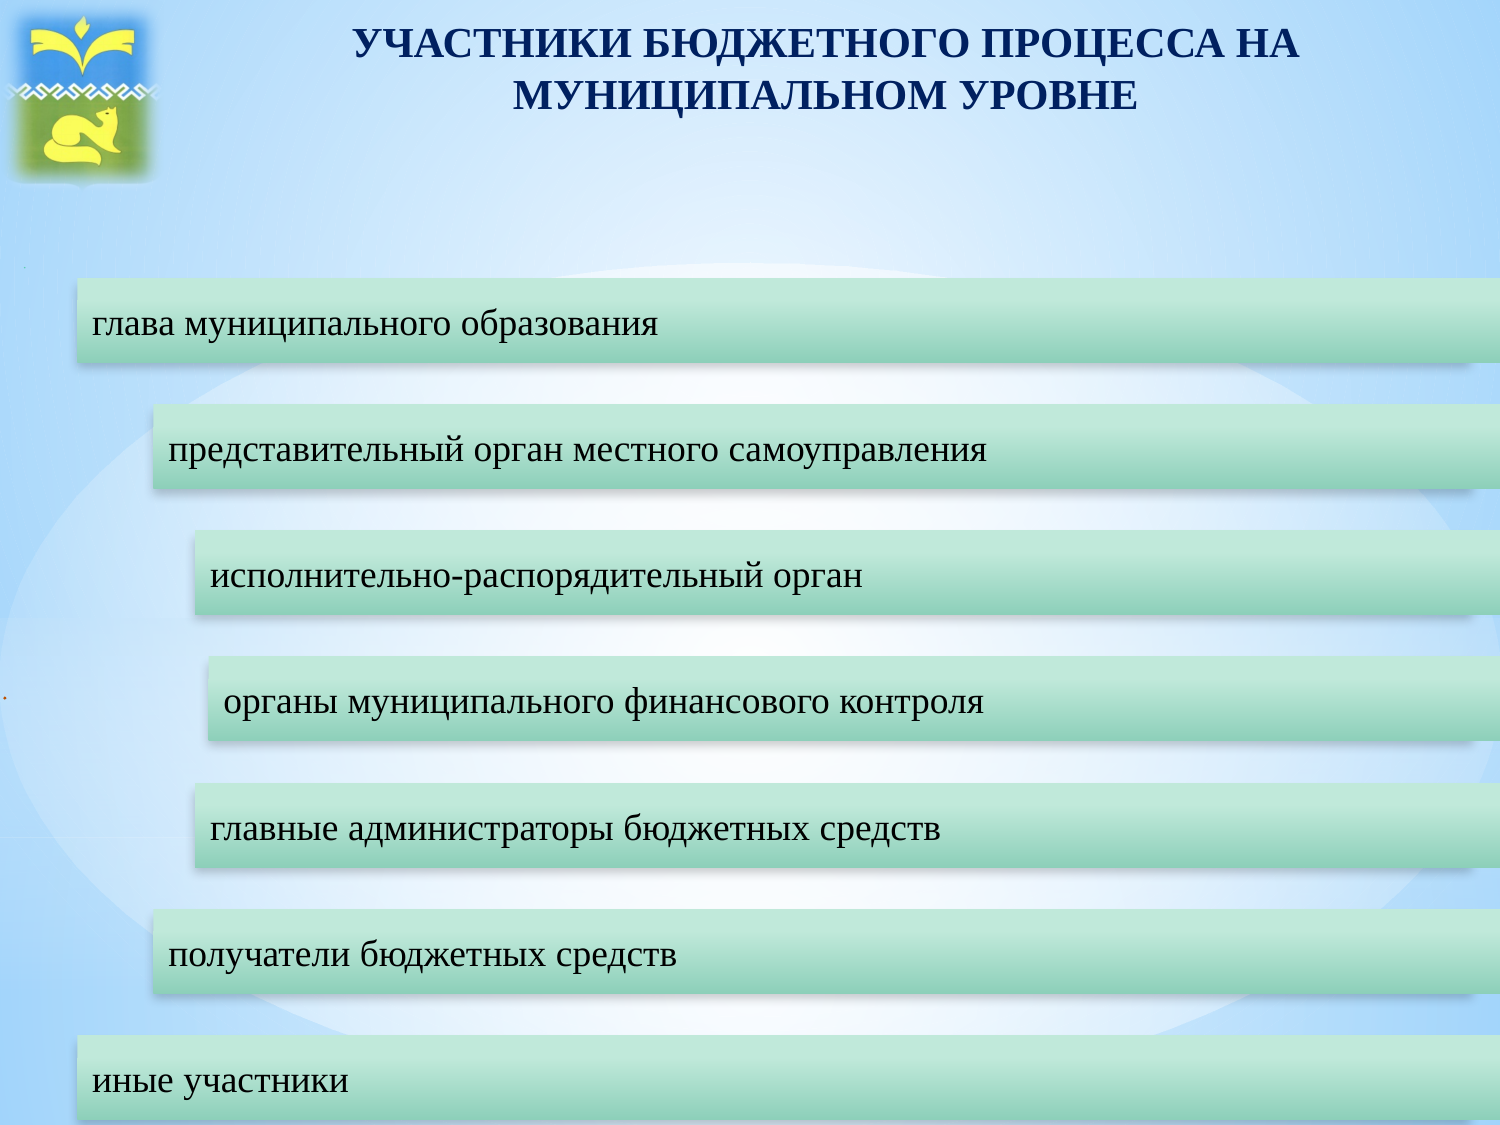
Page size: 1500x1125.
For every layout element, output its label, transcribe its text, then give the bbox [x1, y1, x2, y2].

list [0, 198, 1500, 1125]
picture [0, 0, 165, 194]
title УЧАСТНИКИ БЮДЖЕТНОГО ПРОЦЕССА НА МУНИЦИПАЛЬНОМ УРОВНЕ [168, 7, 1500, 126]
